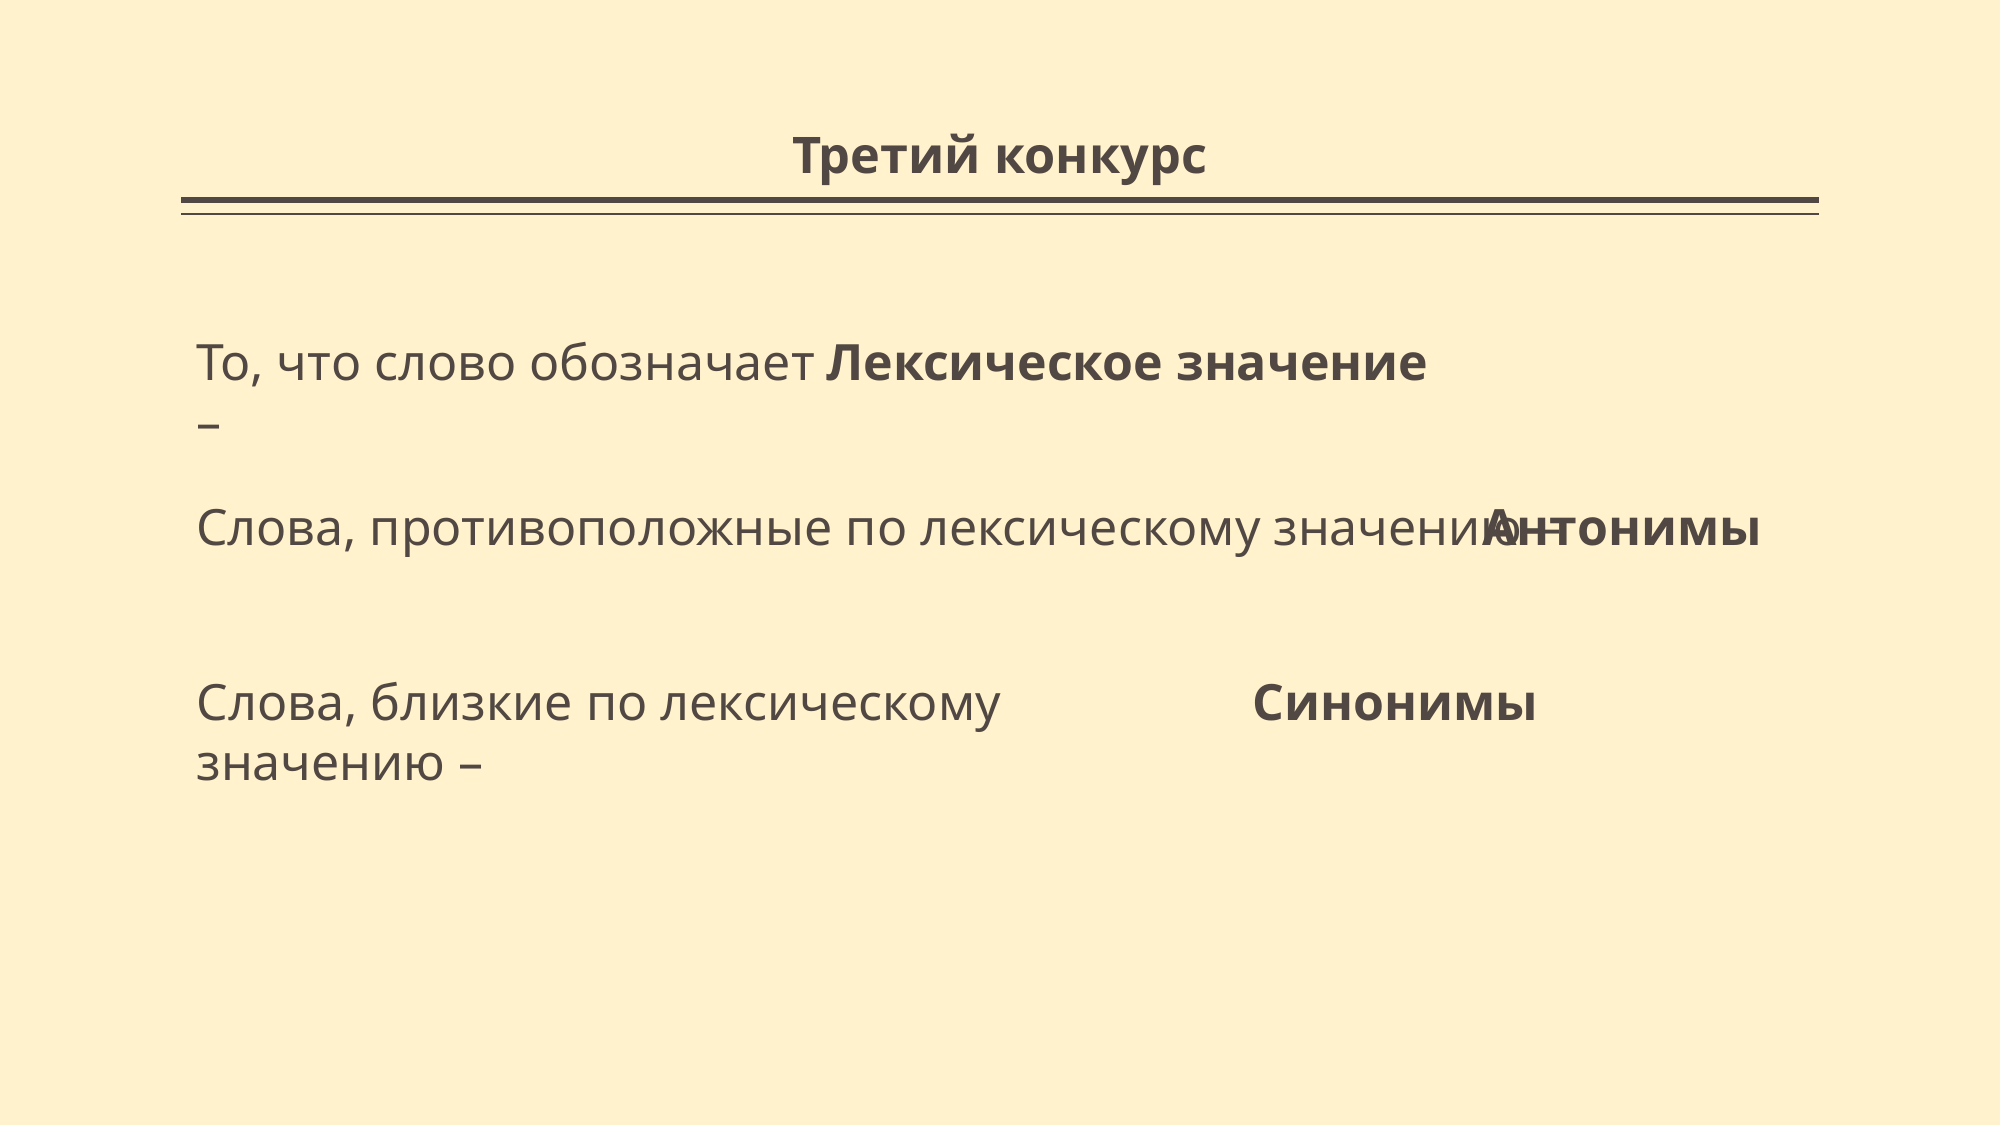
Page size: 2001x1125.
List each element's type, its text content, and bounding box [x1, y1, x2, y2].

text_box Лексическое значение [811, 323, 1443, 399]
text_box То, что слово обозначает – [181, 323, 856, 459]
text_box Антонимы [1467, 488, 1777, 564]
text_box Слова, противоположные по лексическому значению – [181, 488, 1467, 564]
text_box Слова, близкие по лексическому значению – [181, 663, 1273, 798]
title Третий конкурс [181, 12, 1819, 193]
text_box Синонимы [1238, 663, 1554, 738]
